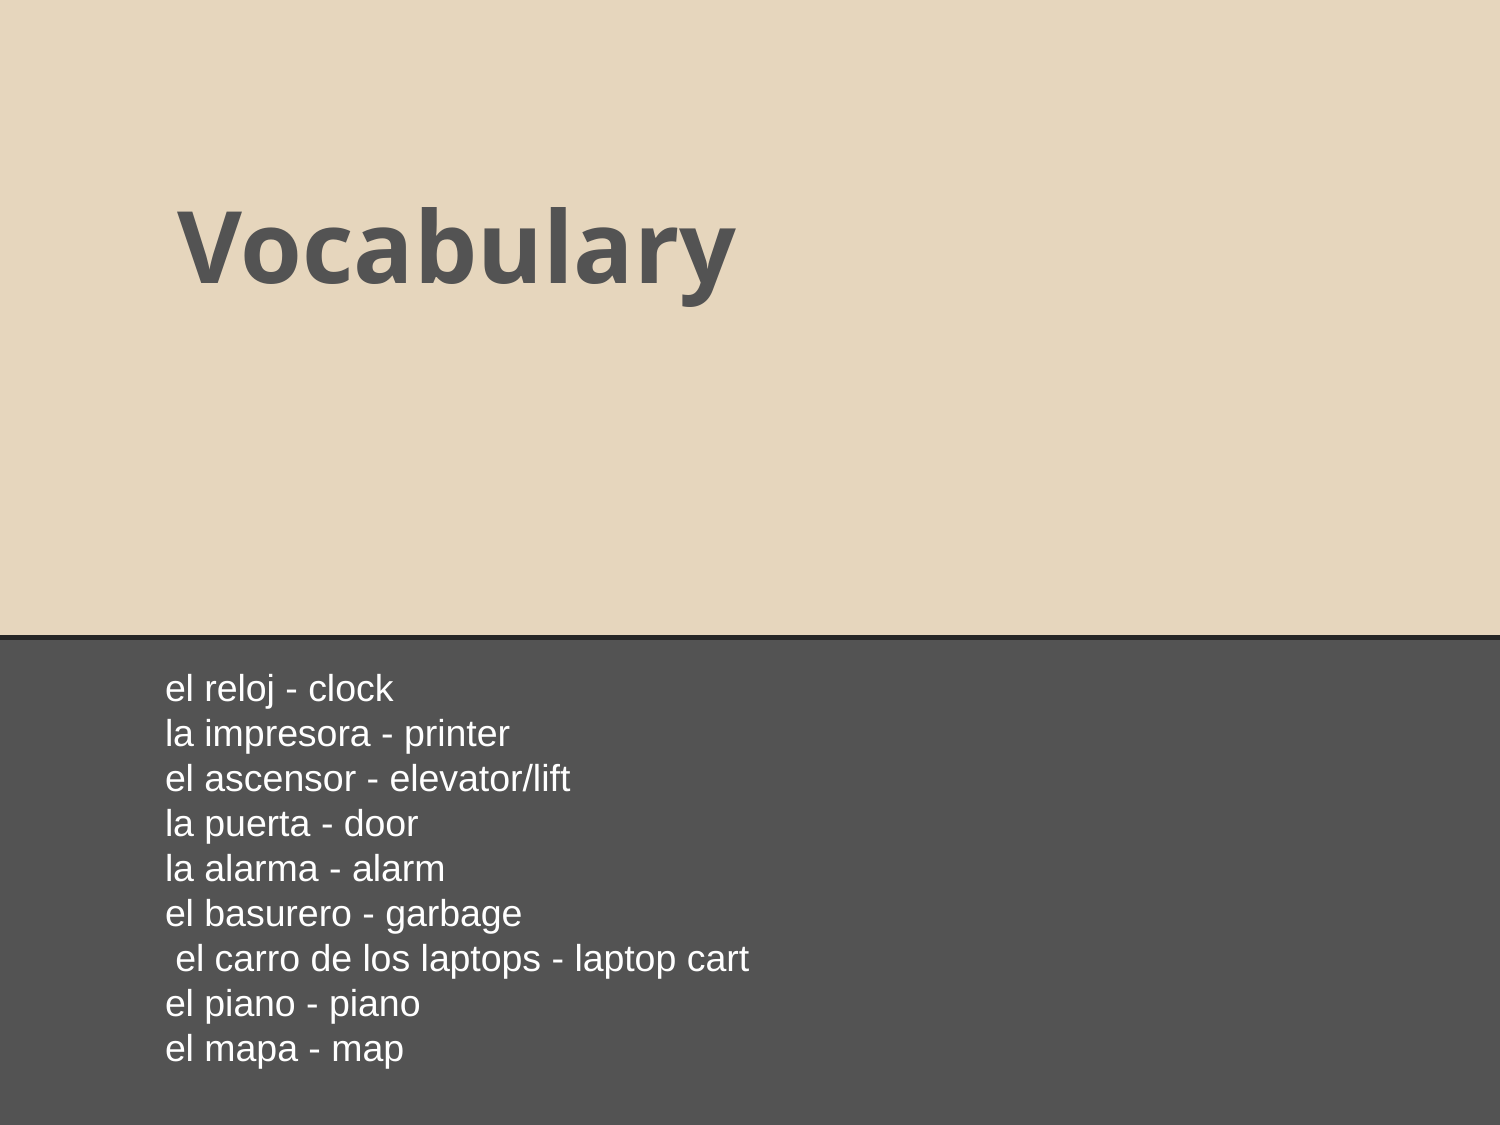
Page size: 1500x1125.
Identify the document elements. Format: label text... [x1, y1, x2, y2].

title Vocabulary [112, 47, 1388, 319]
subtitle el reloj - clock la impresora - printer el ascensor - elevator/lift la puerta - door la alarma - alarm el basurero - garbage el carro de los laptops - laptop cart el piano - piano el mapa - map [112, 648, 1388, 1125]
